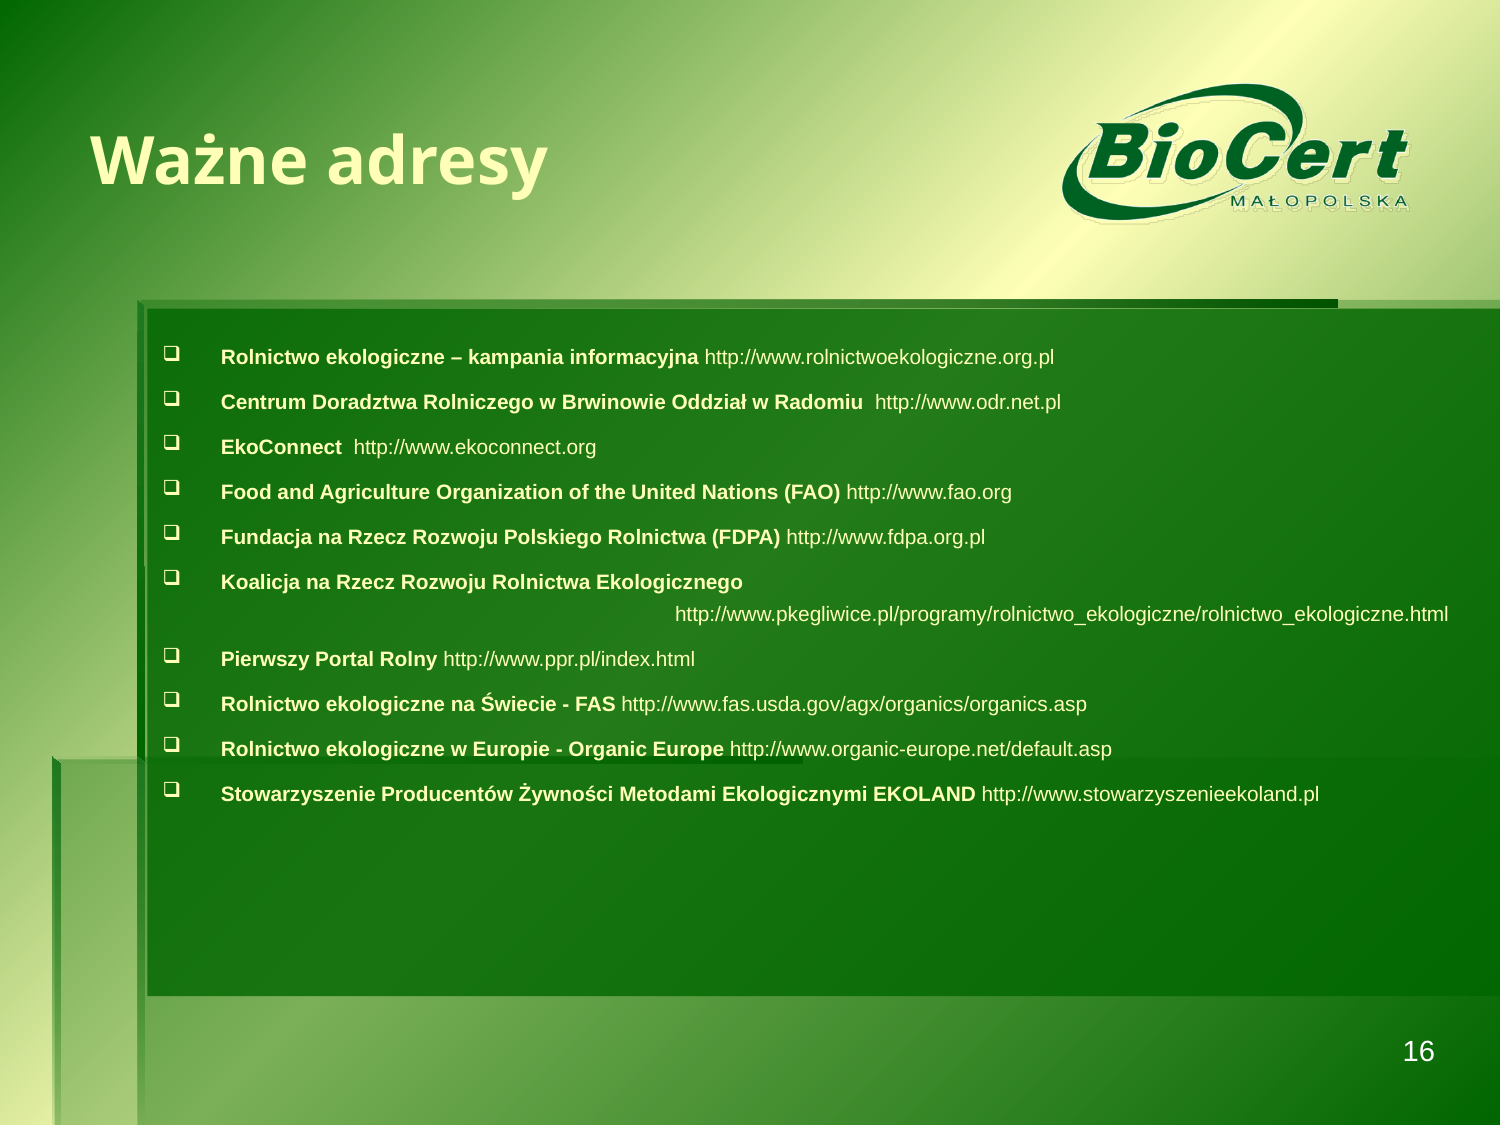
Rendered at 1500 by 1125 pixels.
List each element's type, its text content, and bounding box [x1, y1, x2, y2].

list Rolnictwo ekologiczne – kampania informacyjna http://www.rolnictwoekologiczne.org.pl Centrum Doradztwa Rolniczego w Brwinowie Oddział w Radomiu http://www.odr.net.pl EkoConnect http://www.ekoconnect.org Food and Agriculture Organization of the United Nations (FAO) http://www.fao.org Fundacja na Rzecz Rozwoju Polskiego Rolnictwa (FDPA) http://www.fdpa.org.pl Koalicja na Rzecz Rozwoju Rolnictwa Ekologicznego http://www.pkegliwice.pl/programy/rolnictwo_ekologiczne/rolnictwo_ekologiczne.html Pierwszy Portal Rolny http://www.ppr.pl/index.html Rolnictwo ekologiczne na Świecie - FAS http://www.fas.usda.gov/agx/organics/organics.asp Rolnictwo ekologiczne w Europie - Organic Europe http://www.organic-europe.net/default.asp Stowarzyszenie Producentów Żywności Metodami Ekologicznymi EKOLAND http://www.stowarzyszenieekoland.pl [147, 308, 1500, 997]
title Ważne adresy [74, 39, 1451, 276]
picture [1056, 77, 1412, 225]
text_box [135, 302, 1450, 399]
text_box 16 [1137, 1024, 1450, 1103]
